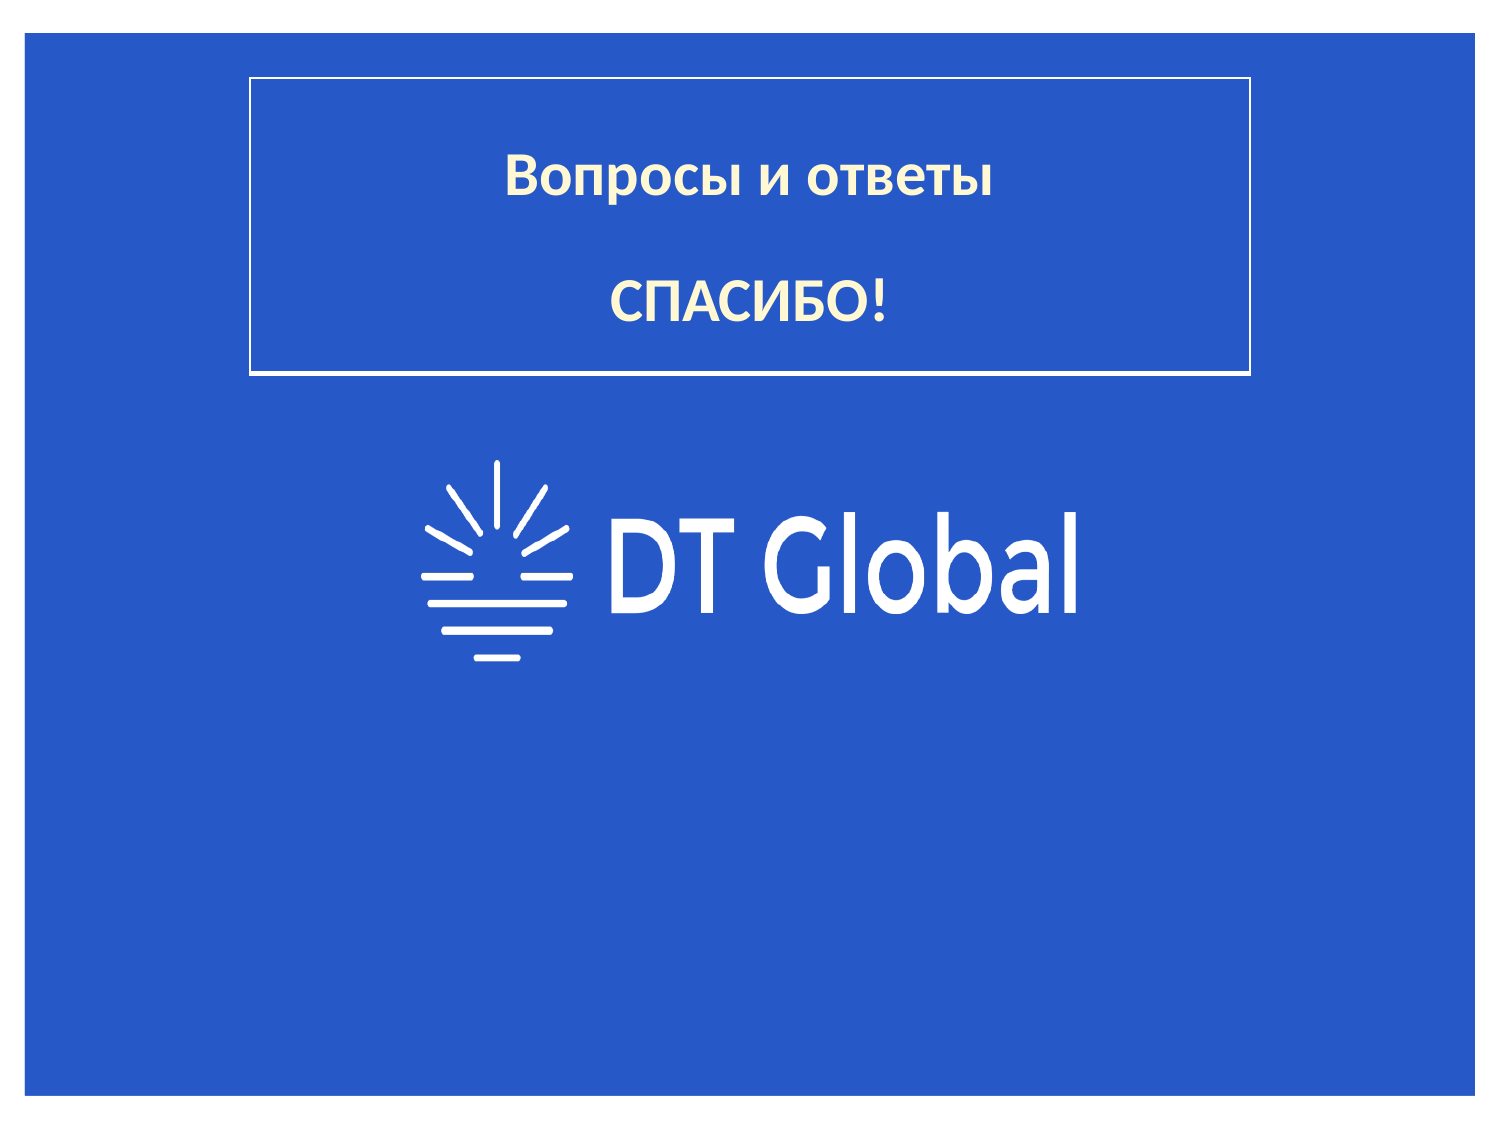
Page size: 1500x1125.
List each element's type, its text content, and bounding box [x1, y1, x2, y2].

picture [412, 447, 1088, 678]
table_header Вопросы и ответы СПАСИБО! [251, 79, 1249, 371]
